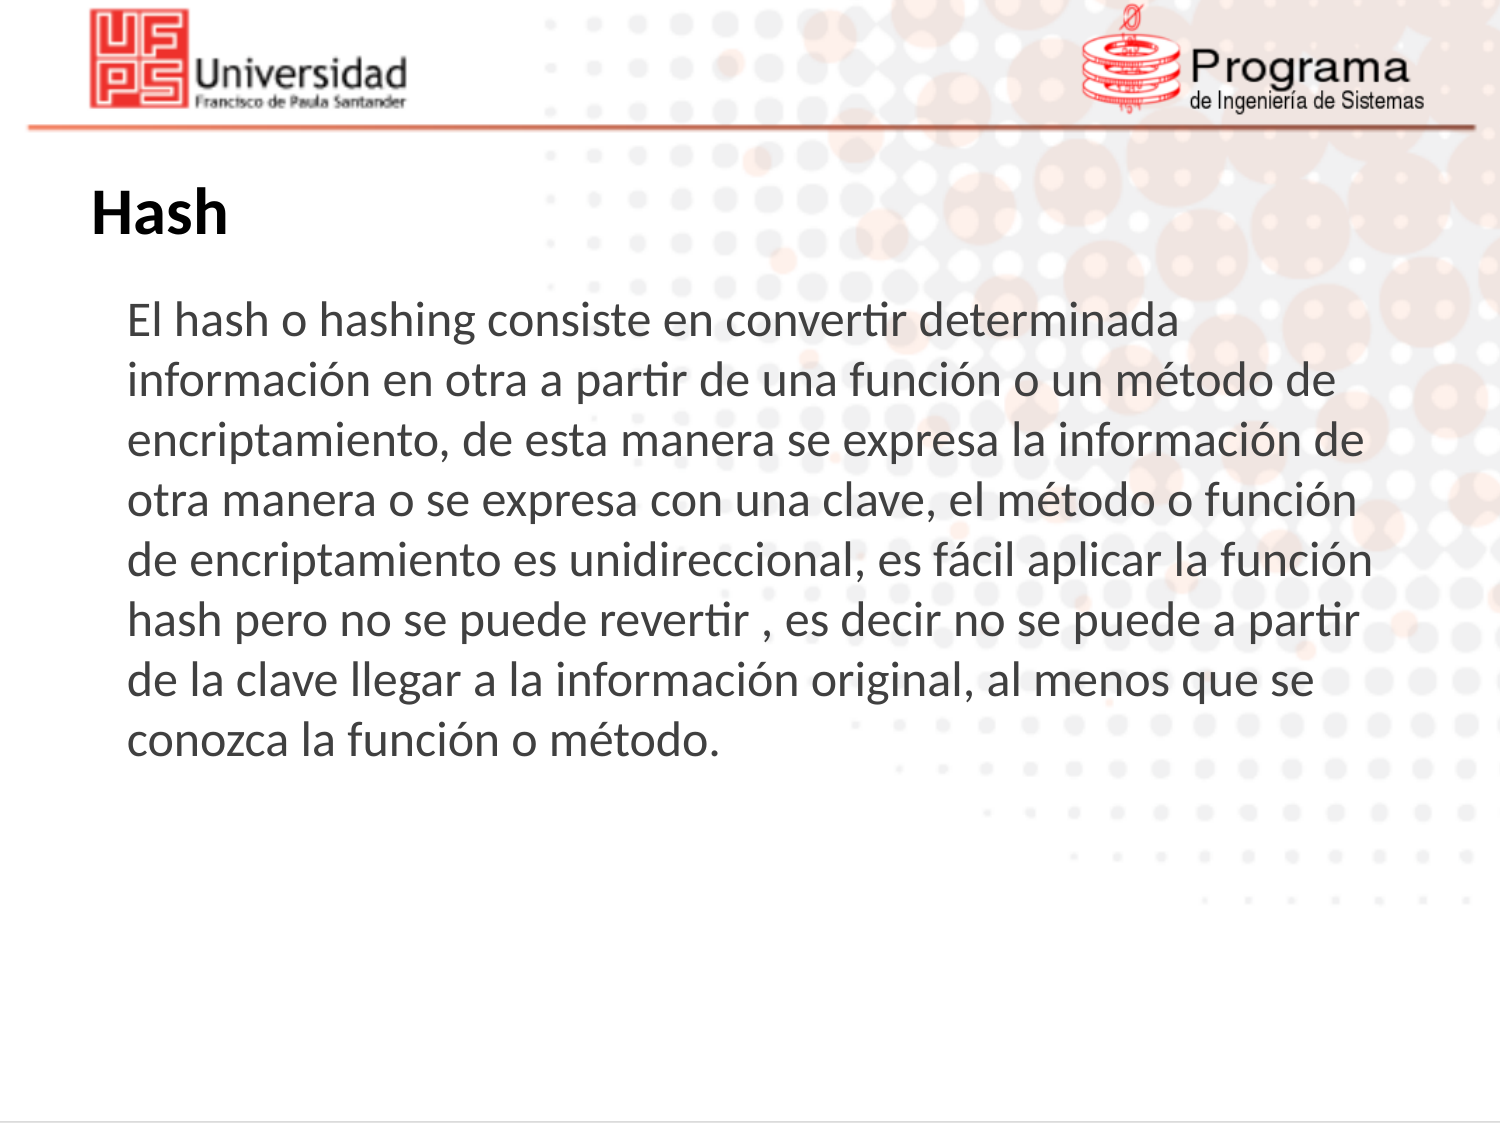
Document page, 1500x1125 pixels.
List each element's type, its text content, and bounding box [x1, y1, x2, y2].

text_box [454, 30, 1471, 114]
text_box Hash [76, 160, 1447, 256]
text_box El hash o hashing consiste en convertir determinada información en otra a partir de una función o un método de encriptamiento, de esta manera se expresa la información de otra manera o se expresa con una clave, el método o función de encriptamiento es unidireccional, es fácil aplicar la función hash pero no se puede revertir , es decir no se puede a partir de la clave llegar a la información original, al menos que se conozca la función o método. [112, 278, 1412, 1071]
picture [0, 0, 1500, 1125]
